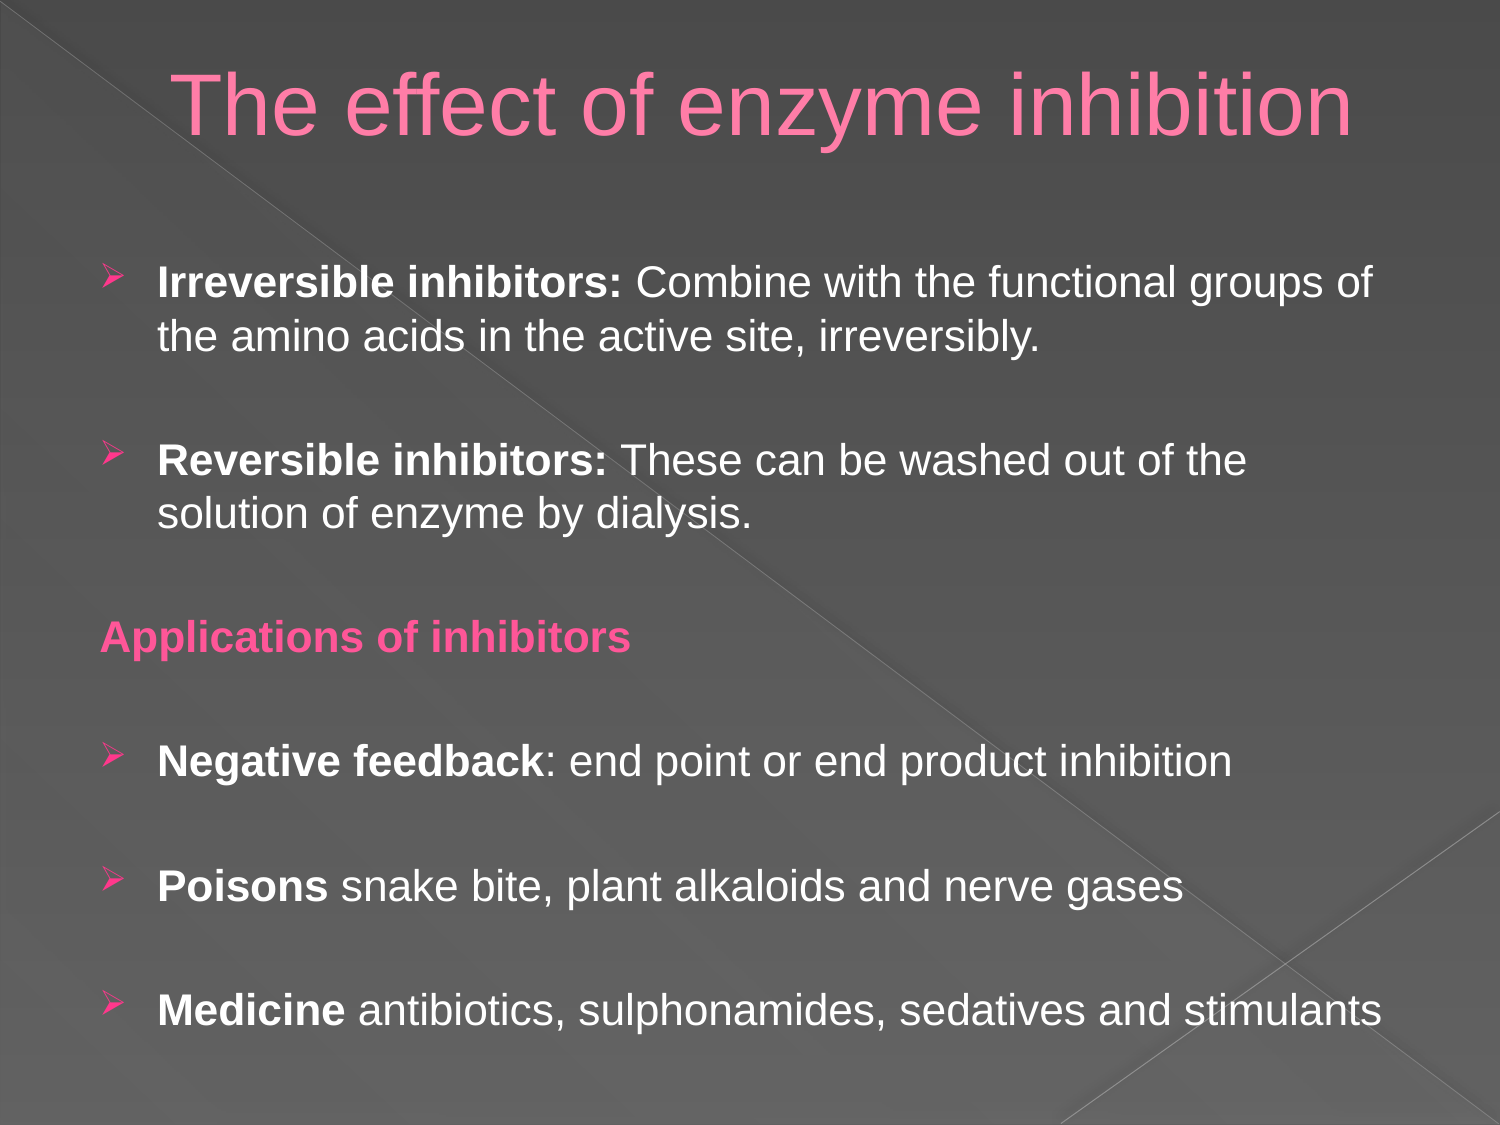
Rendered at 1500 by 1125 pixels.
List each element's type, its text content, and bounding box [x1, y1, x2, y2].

title The effect of enzyme inhibition [75, 0, 1425, 216]
list Irreversible inhibitors: Combine with the functional groups of the amino acids in the active site, irreversibly. Reversible inhibitors: These can be washed out of the solution of enzyme by dialysis. Applications of inhibitors Negative feedback: end point or end product inhibition Poisons snake bite, plant alkaloids and nerve gases Medicine antibiotics, sulphonamides, sedatives and stimulants [75, 246, 1425, 1059]
